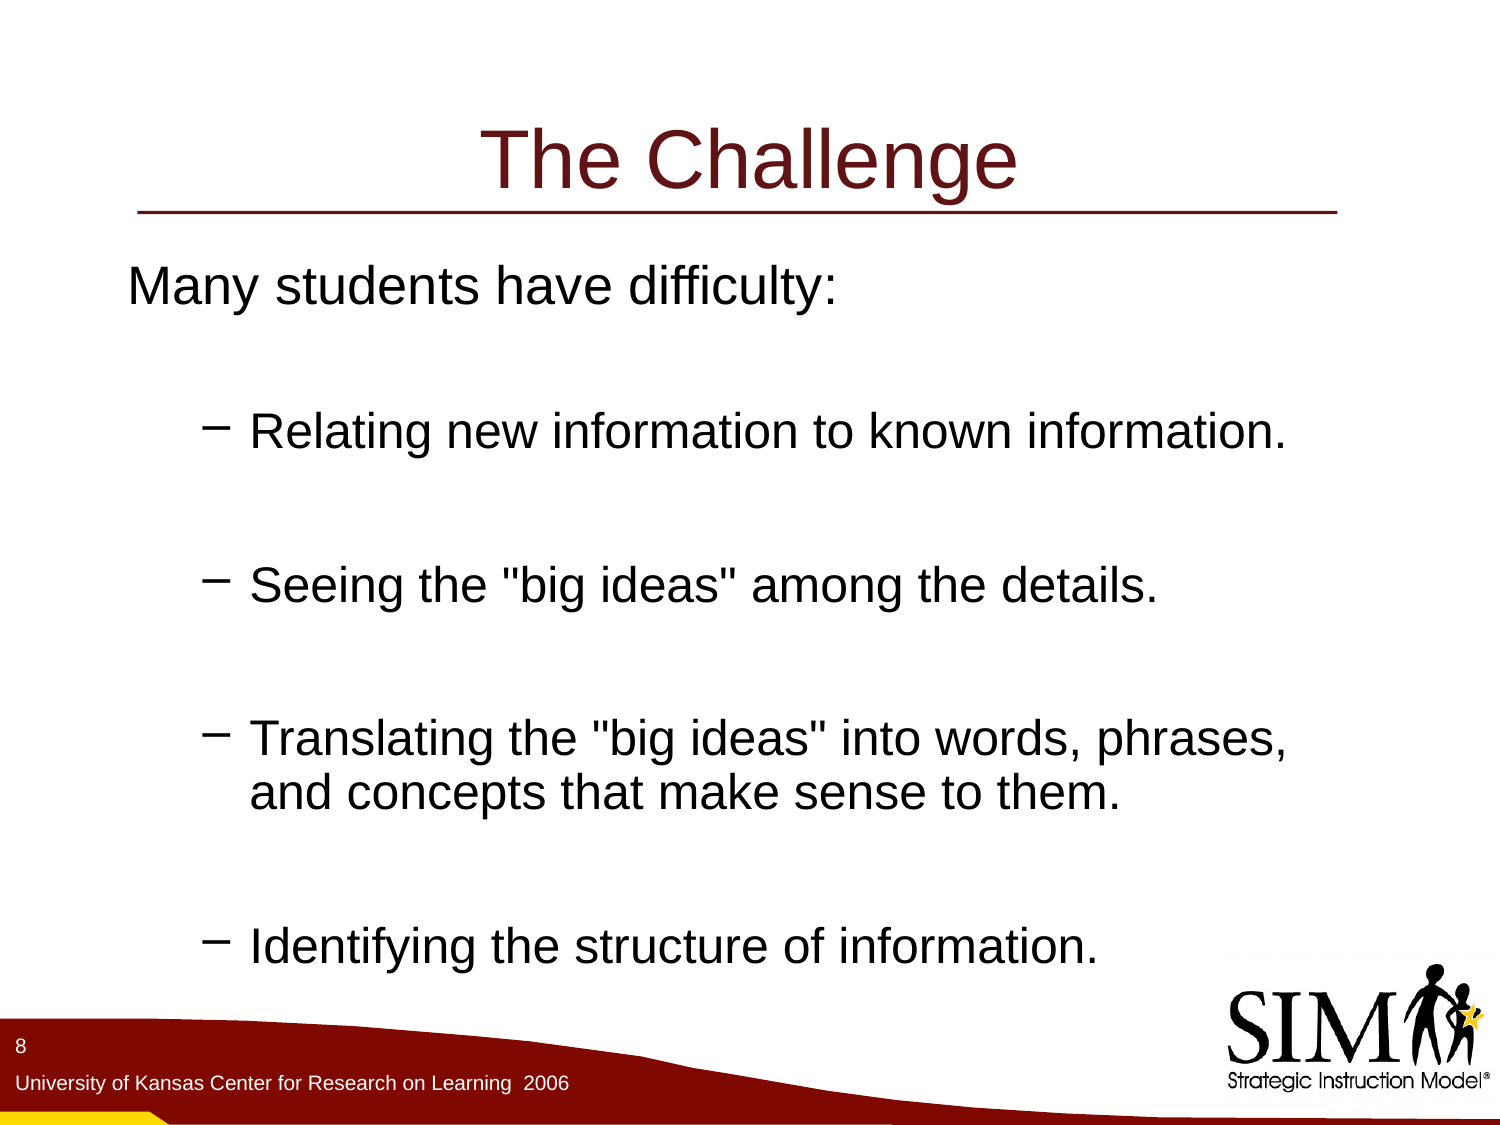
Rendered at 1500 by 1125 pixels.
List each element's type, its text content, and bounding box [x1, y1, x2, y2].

list Many students have difficulty: Relating new information to known information. Seeing the "big ideas" among the details. Translating the "big ideas" into words, phrases, and concepts that make sense to them. Identifying the structure of information. [112, 249, 1388, 901]
footer University of Kansas Center for Research on Learning 2006 [0, 1062, 626, 1101]
picture [1222, 949, 1500, 1108]
title The Challenge [112, 74, 1388, 213]
slide_number 8 [0, 1024, 313, 1062]
